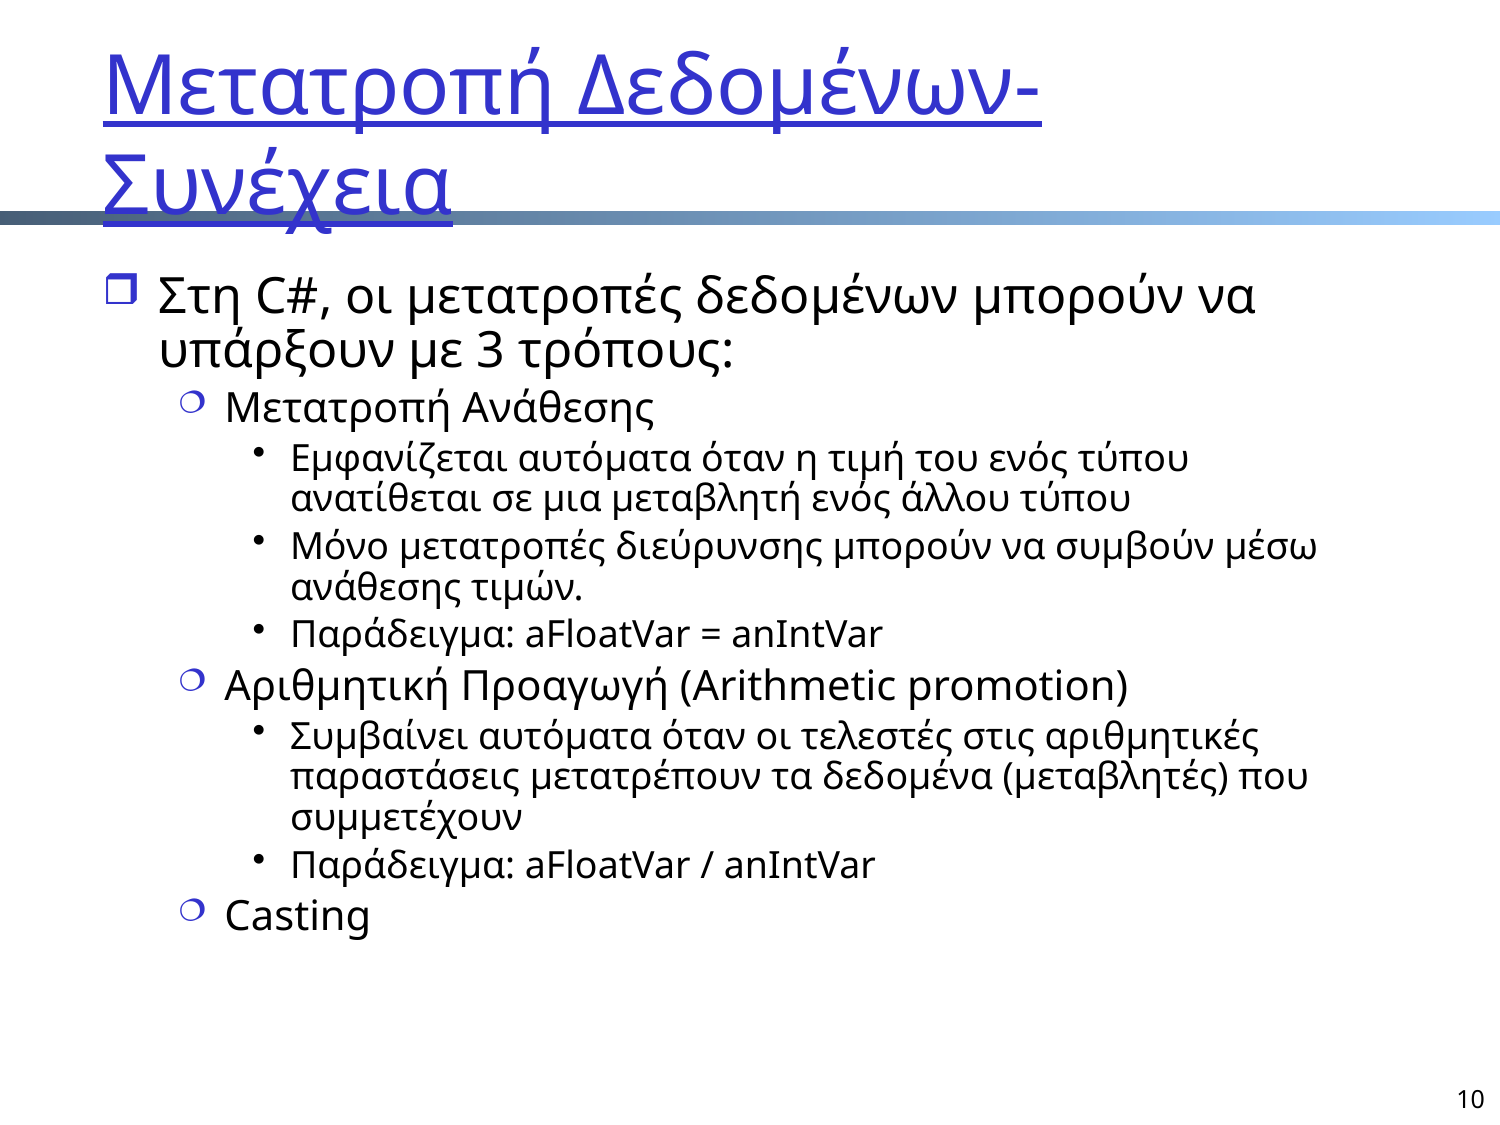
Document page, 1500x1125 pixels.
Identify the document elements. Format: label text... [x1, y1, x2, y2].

slide_number 10 [1150, 1049, 1500, 1125]
title Μετατροπή Δεδομένων- Συνέχεια [87, 37, 1363, 225]
list Στη C#, οι μετατροπές δεδομένων μπορούν να υπάρξουν με 3 τρόπους: Μετατροπή Ανάθεσης Εμφανίζεται αυτόματα όταν η τιμή του ενός τύπου ανατίθεται σε μια μεταβλητή ενός άλλου τύπου Μόνο μετατροπές διεύρυνσης μπορούν να συμβούν μέσω ανάθεσης τιμών. Παράδειγμα: aFloatVar = anIntVar Αριθμητική Προαγωγή (Arithmetic promotion) Συμβαίνει αυτόματα όταν οι τελεστές στις αριθμητικές παραστάσεις μετατρέπουν τα δεδομένα (μεταβλητές) που συμμετέχουν Παράδειγμα: aFloatVar / anIntVar Casting [87, 262, 1363, 1025]
